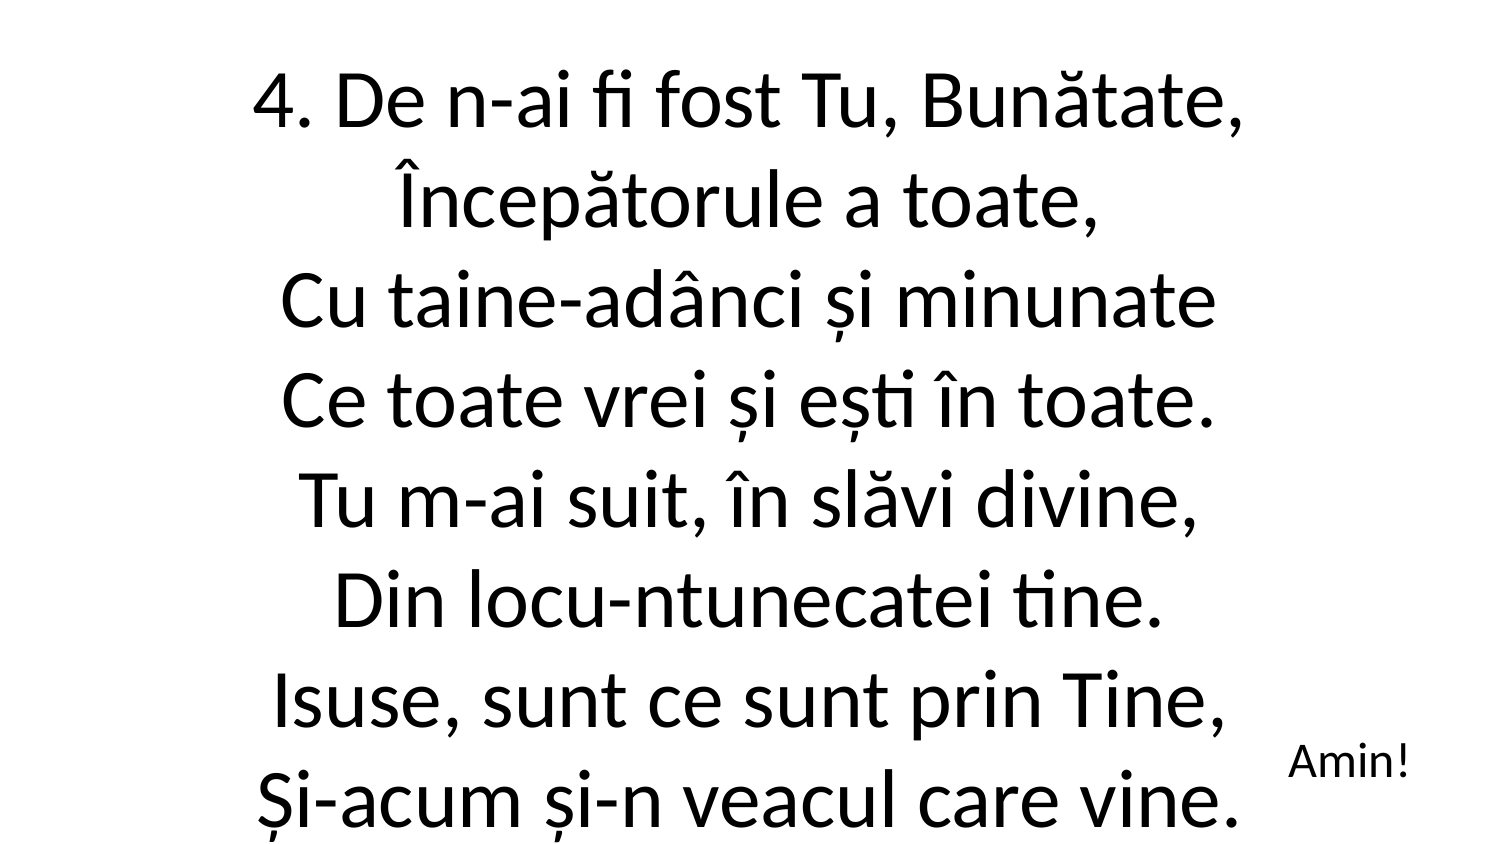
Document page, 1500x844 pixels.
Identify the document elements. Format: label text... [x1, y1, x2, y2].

text_box 4. De n-ai fi fost Tu, Bunătate, Începătorule a toate, Cu taine-adânci și minunate Ce toate vrei și ești în toate. Tu m-ai suit, în slăvi divine, Din locu-ntunecatei tine. Isuse, sunt ce sunt prin Tine, Și-acum și-n veacul care vine. [237, 0, 1263, 844]
text_box Amin! [1273, 674, 1427, 795]
